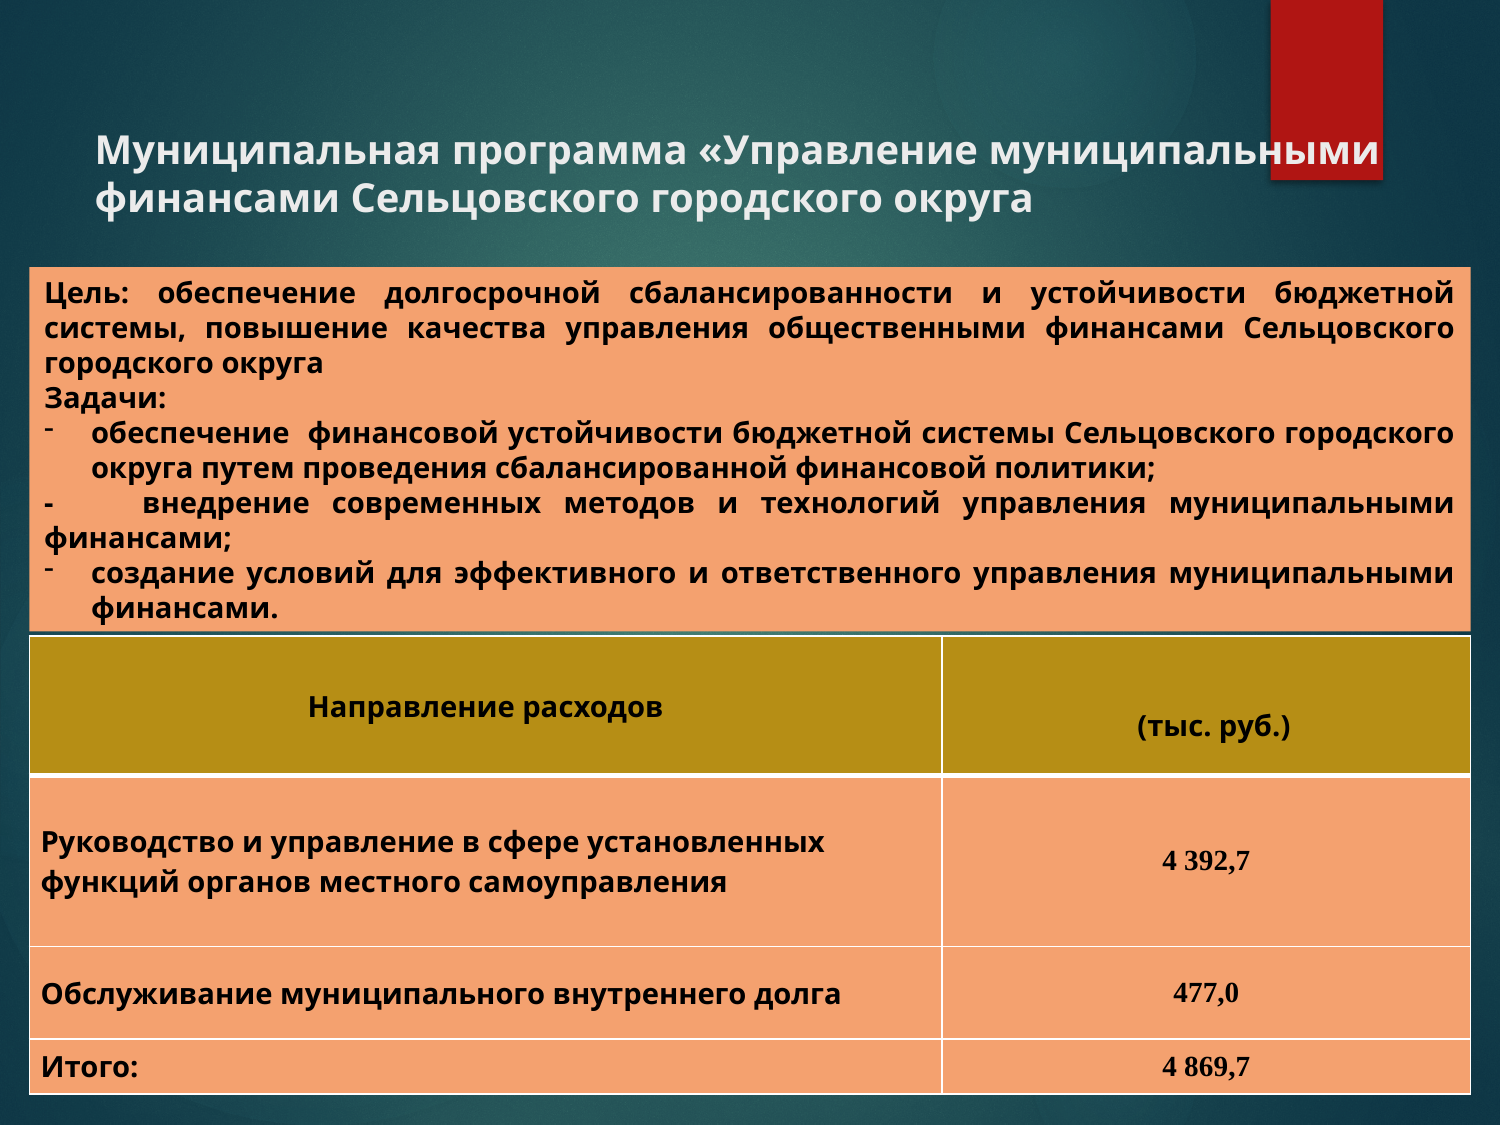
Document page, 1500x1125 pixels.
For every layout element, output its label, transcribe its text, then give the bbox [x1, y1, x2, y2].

text_box Цель: обеспечение долгосрочной сбалансированности и устойчивости бюджетной системы, повышение качества управления общественными финансами Сельцовского городского округа Задачи: обеспечение финансовой устойчивости бюджетной системы Сельцовского городского округа путем проведения сбалансированной финансовой политики; - внедрение современных методов и технологий управления муниципальными финансами; создание условий для эффективного и ответственного управления муниципальными финансами. [29, 267, 1471, 632]
table_cell 4 869,7 [943, 1040, 1470, 1093]
table_cell Руководство и управление в сфере установленных функций органов местного самоуправления [30, 778, 941, 946]
table_header (тыс. руб.) [943, 637, 1470, 773]
table_cell 477,0 [943, 947, 1470, 1038]
title Муниципальная программа «Управление муниципальными финансами Сельцовского городского округа [79, 74, 1412, 232]
table_header Направление расходов [30, 637, 941, 773]
table_cell Обслуживание муниципального внутреннего долга [30, 947, 941, 1038]
table_cell 4 392,7 [943, 778, 1470, 946]
table_cell Итого: [30, 1040, 941, 1093]
